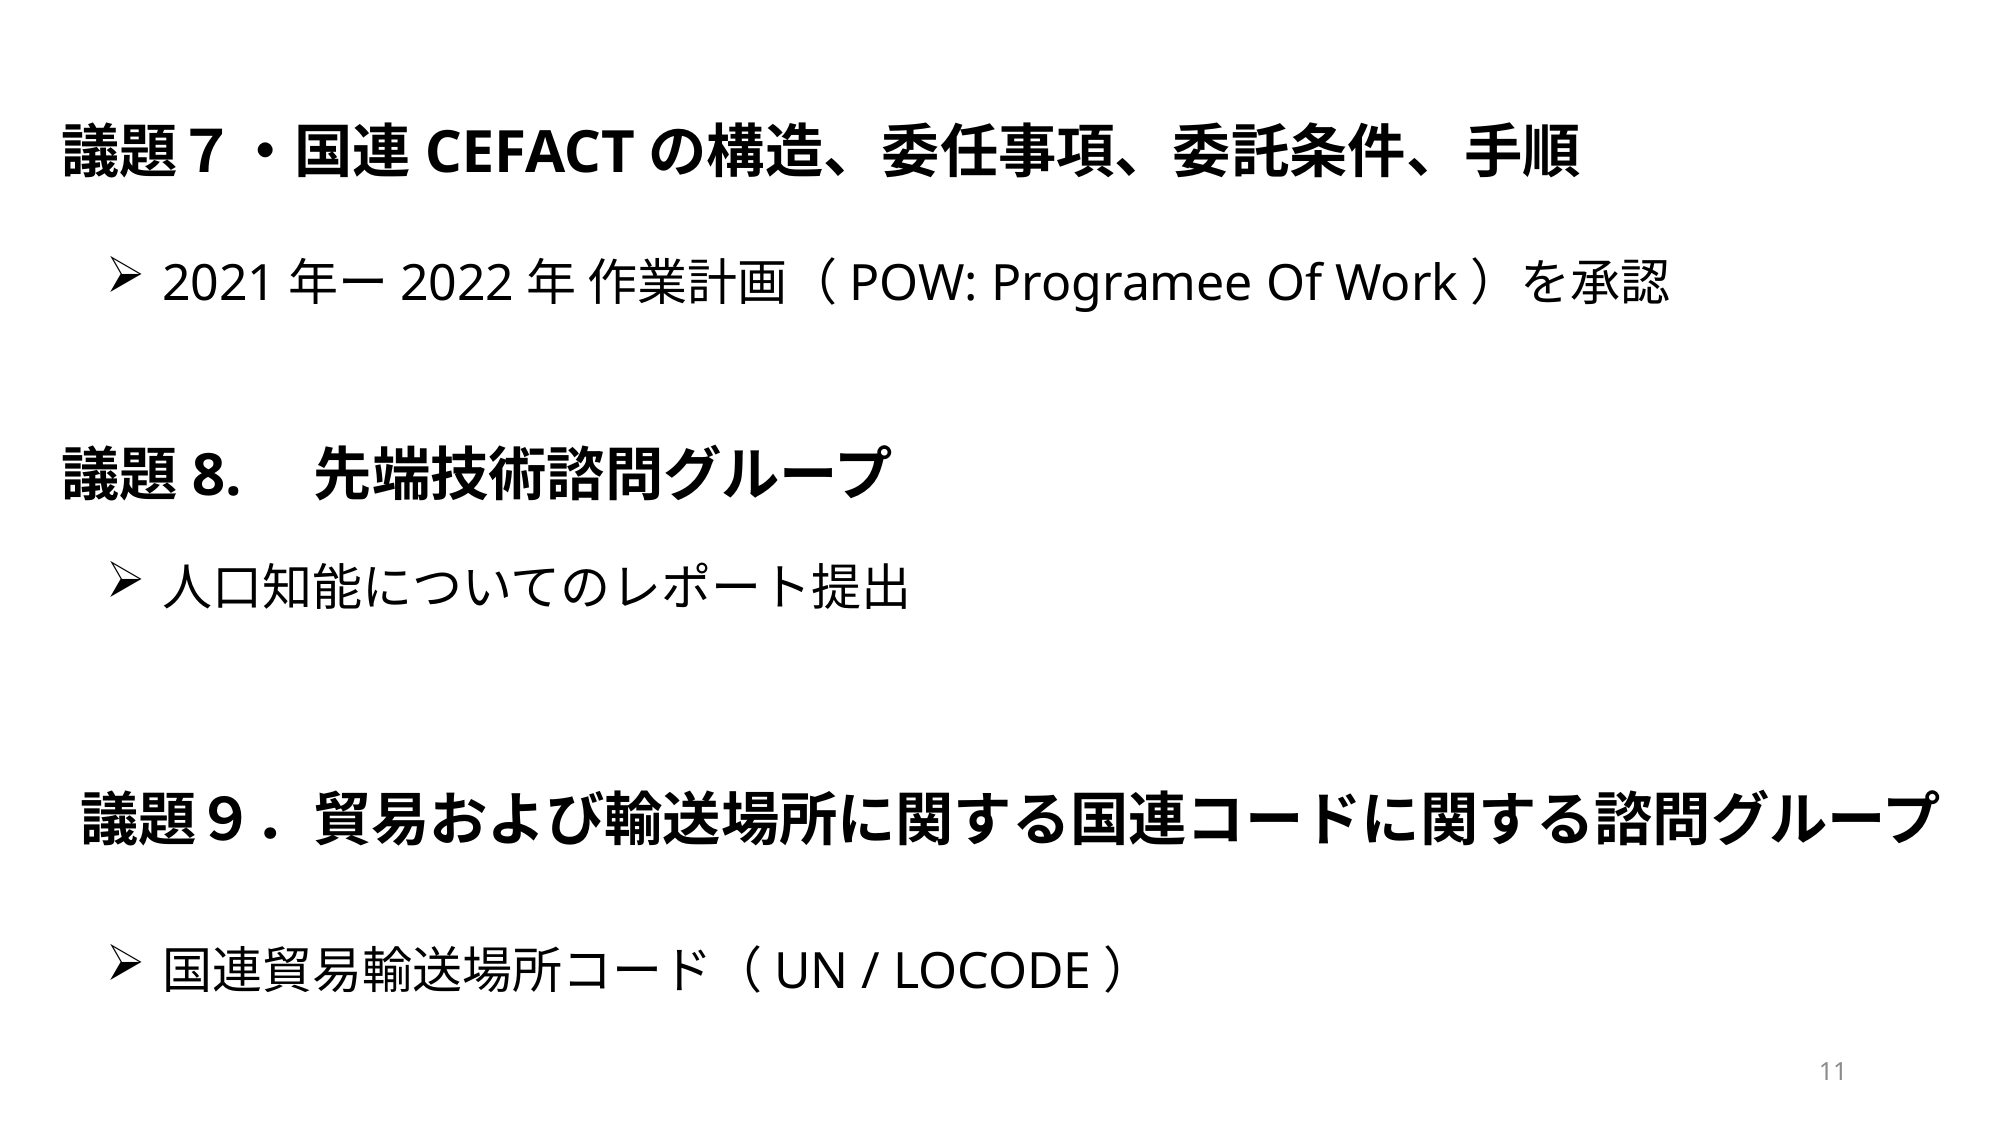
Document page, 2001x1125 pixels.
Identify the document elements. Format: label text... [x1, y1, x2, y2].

slide_number 11 [1412, 1042, 1863, 1103]
text_box 議題９．貿易および輸送場所に関する国連コードに関する諮問グループ [65, 774, 1959, 930]
text_box 議題７・国連CEFACTの構造、委任事項、委託条件、手順 [46, 106, 1776, 192]
text_box 議題8. 先端技術諮問グループ [46, 429, 1750, 655]
text_box 国連貿易輸送場所コード（UN / LOCODE） [91, 931, 1909, 1007]
text_box 人口知能についてのレポート提出 [91, 547, 1909, 683]
text_box 2021年ー2022年 作業計画（POW: Programee Of Work）を承認 [91, 242, 1909, 378]
